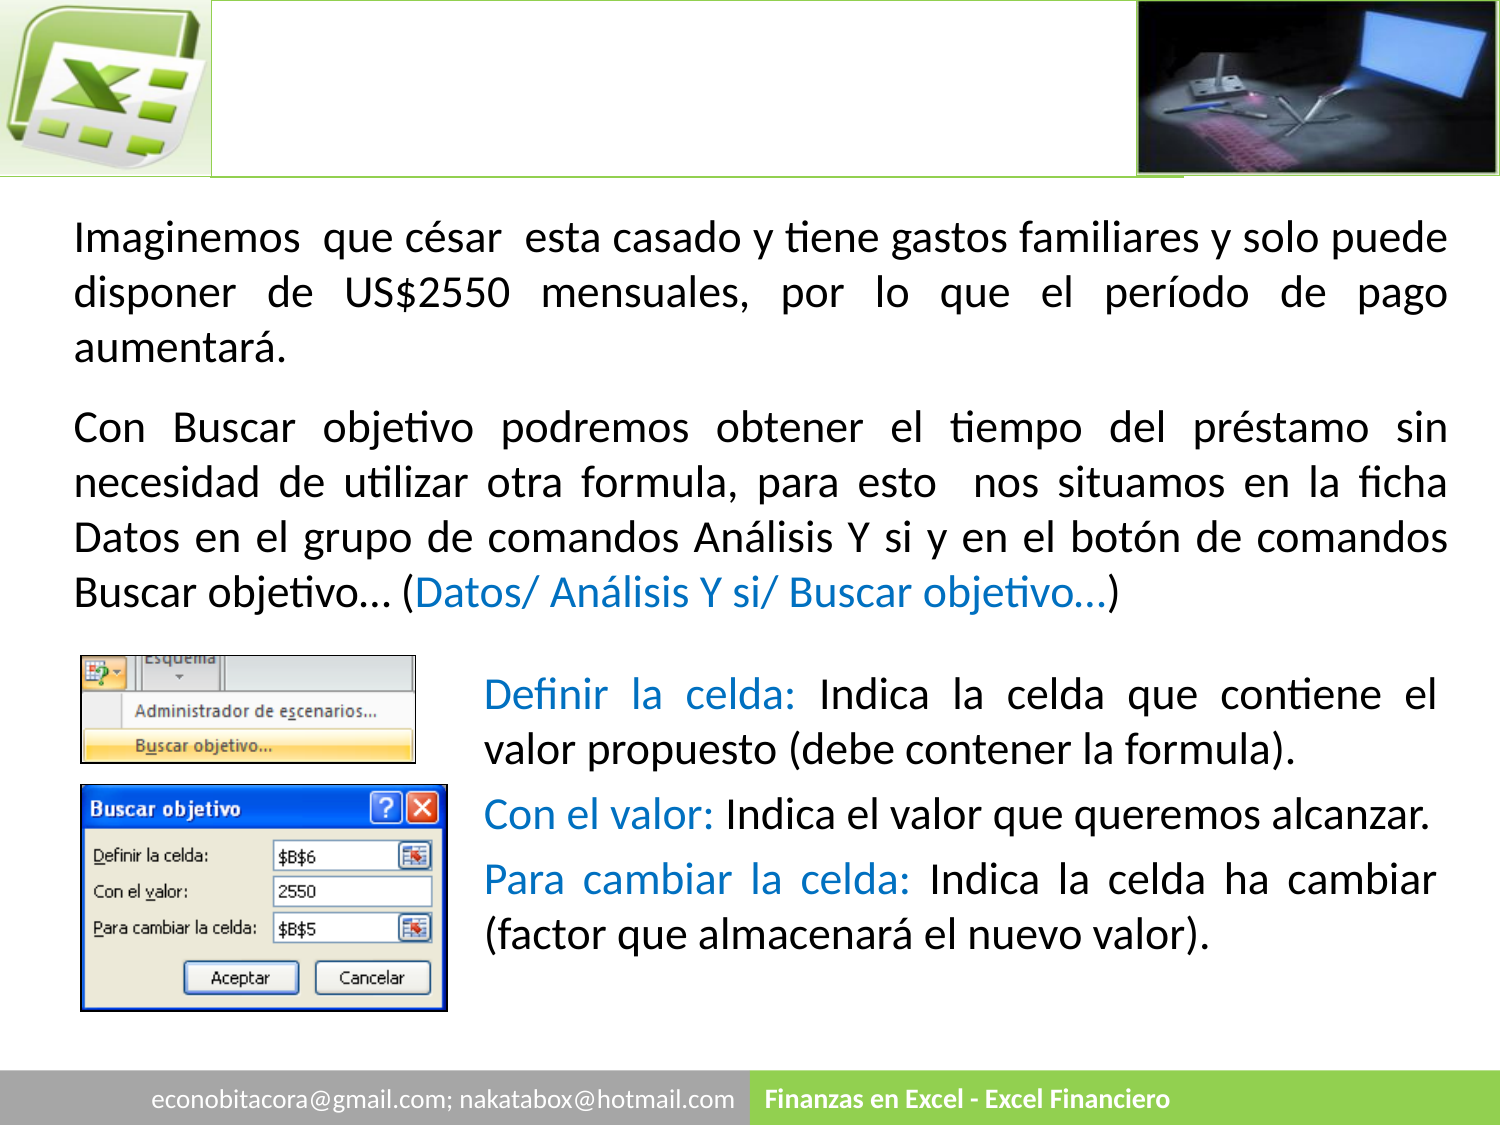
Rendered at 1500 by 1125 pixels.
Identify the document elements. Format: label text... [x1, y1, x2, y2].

picture [1136, 0, 1500, 177]
text_box Definir la celda: Indica la celda que contiene el valor propuesto (debe contener la formula). Con el valor: Indica el valor que queremos alcanzar. Para cambiar la celda: Indica la celda ha cambiar (factor que almacenará el nuevo valor). [468, 656, 1454, 1008]
text_box econobitacora@gmail.com; nakatabox@hotmail.com [0, 1070, 749, 1125]
text_box Imaginemos que césar esta casado y tiene gastos familiares y solo puede disponer de US$2550 mensuales, por lo que el período de pago aumentará. Con Buscar objetivo podremos obtener el tiempo del préstamo sin necesidad de utilizar otra formula, para esto nos situamos en la ficha Datos en el grupo de comandos Análisis Y si y en el botón de comandos Buscar objetivo… (Datos/ Análisis Y si/ Buscar objetivo…) [58, 199, 1465, 610]
picture [81, 656, 416, 763]
picture [81, 784, 447, 1011]
text_box Finanzas en Excel - Excel Financiero [749, 1070, 1500, 1125]
text_box [212, 0, 1134, 178]
picture [0, 0, 212, 177]
